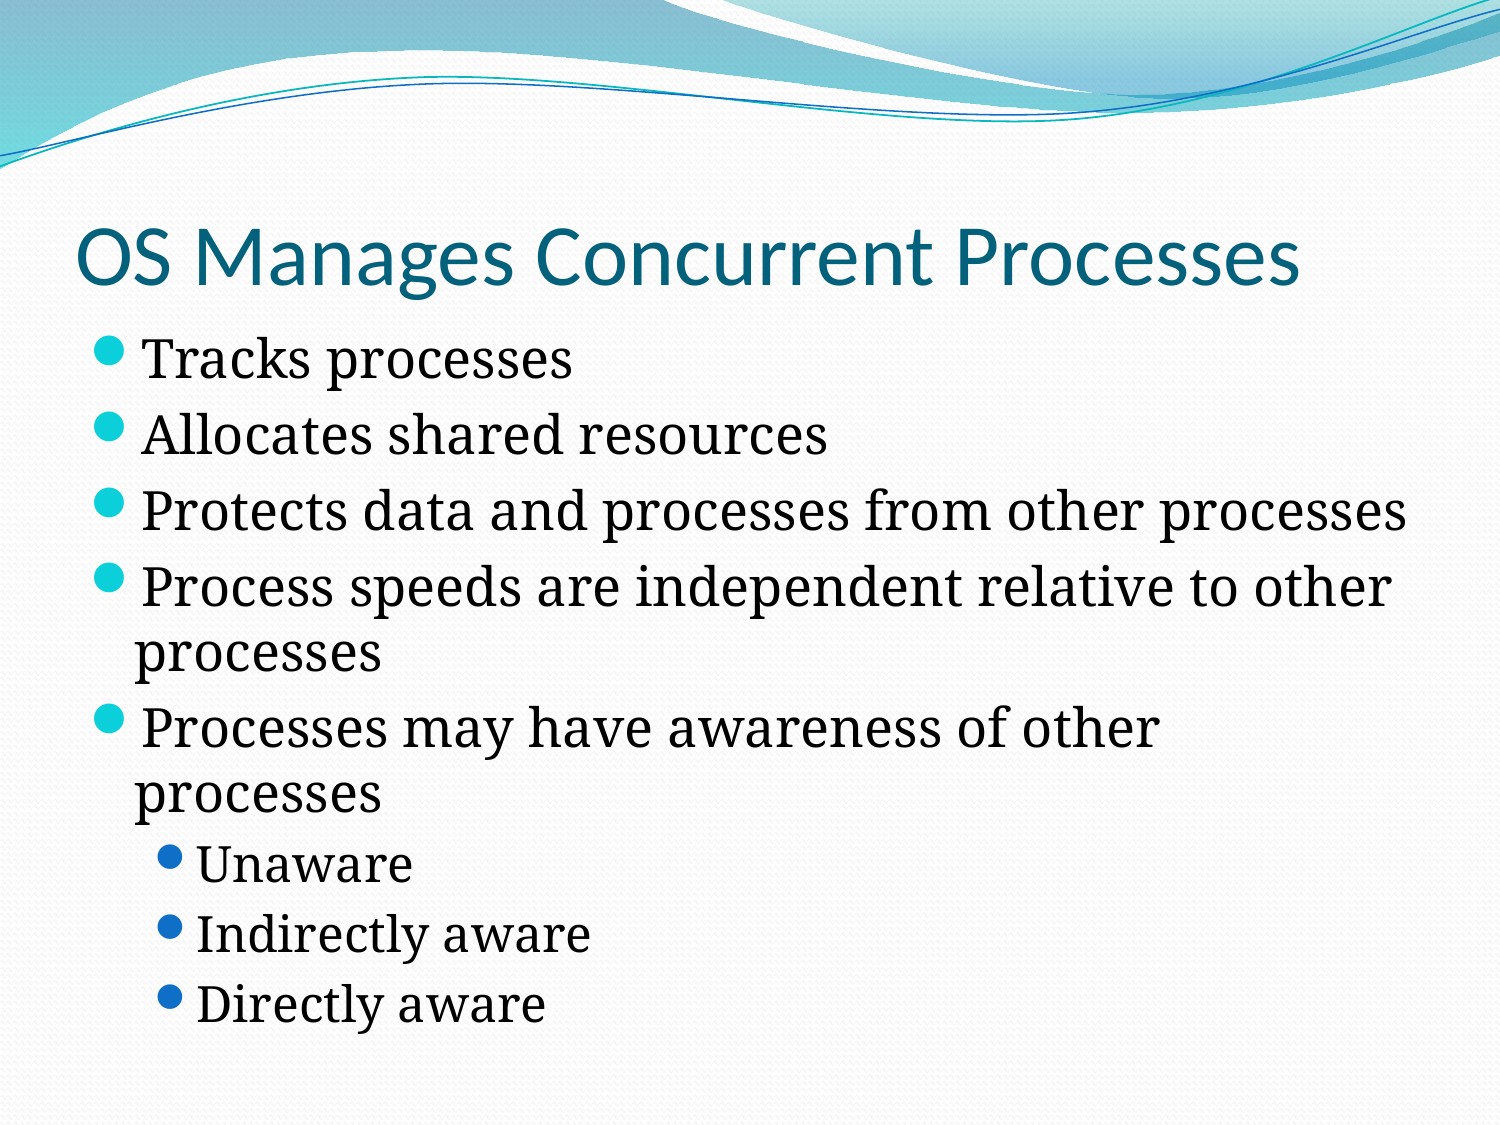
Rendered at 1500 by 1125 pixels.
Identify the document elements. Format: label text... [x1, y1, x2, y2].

list Tracks processes Allocates shared resources Protects data and processes from other processes Process speeds are independent relative to other processes Processes may have awareness of other processes Unaware Indirectly aware Directly aware [75, 317, 1425, 1038]
title OS Manages Concurrent Processes [75, 115, 1425, 303]
